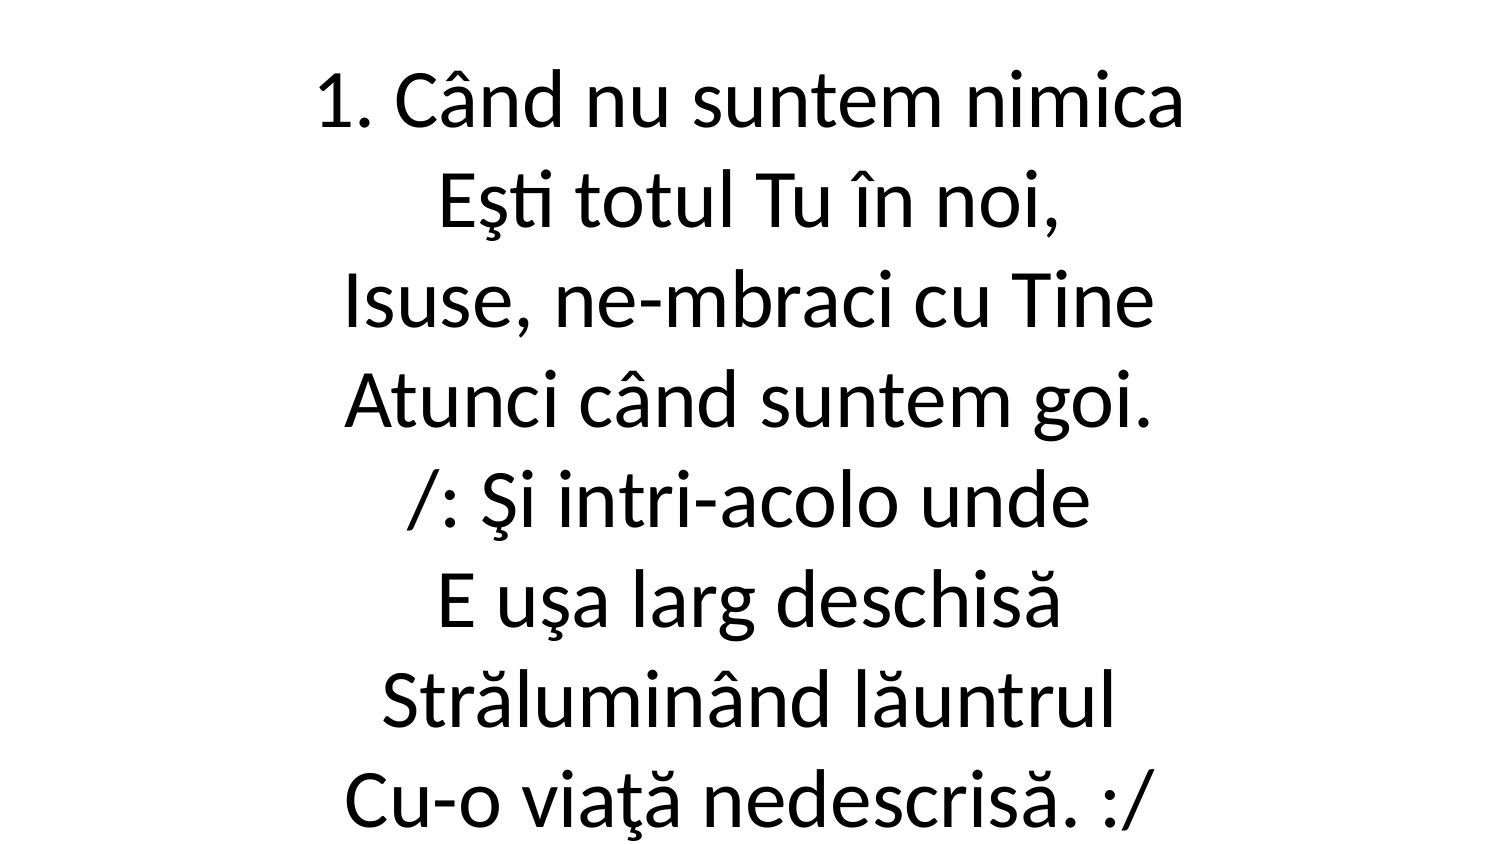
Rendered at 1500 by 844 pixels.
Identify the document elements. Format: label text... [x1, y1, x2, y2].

text_box 1. Când nu suntem nimica Eşti totul Tu în noi, Isuse, ne-mbraci cu Tine Atunci când suntem goi. /: Şi intri-acolo unde E uşa larg deschisă Străluminând lăuntrul Cu-o viaţă nedescrisă. :/ [297, 0, 1203, 844]
